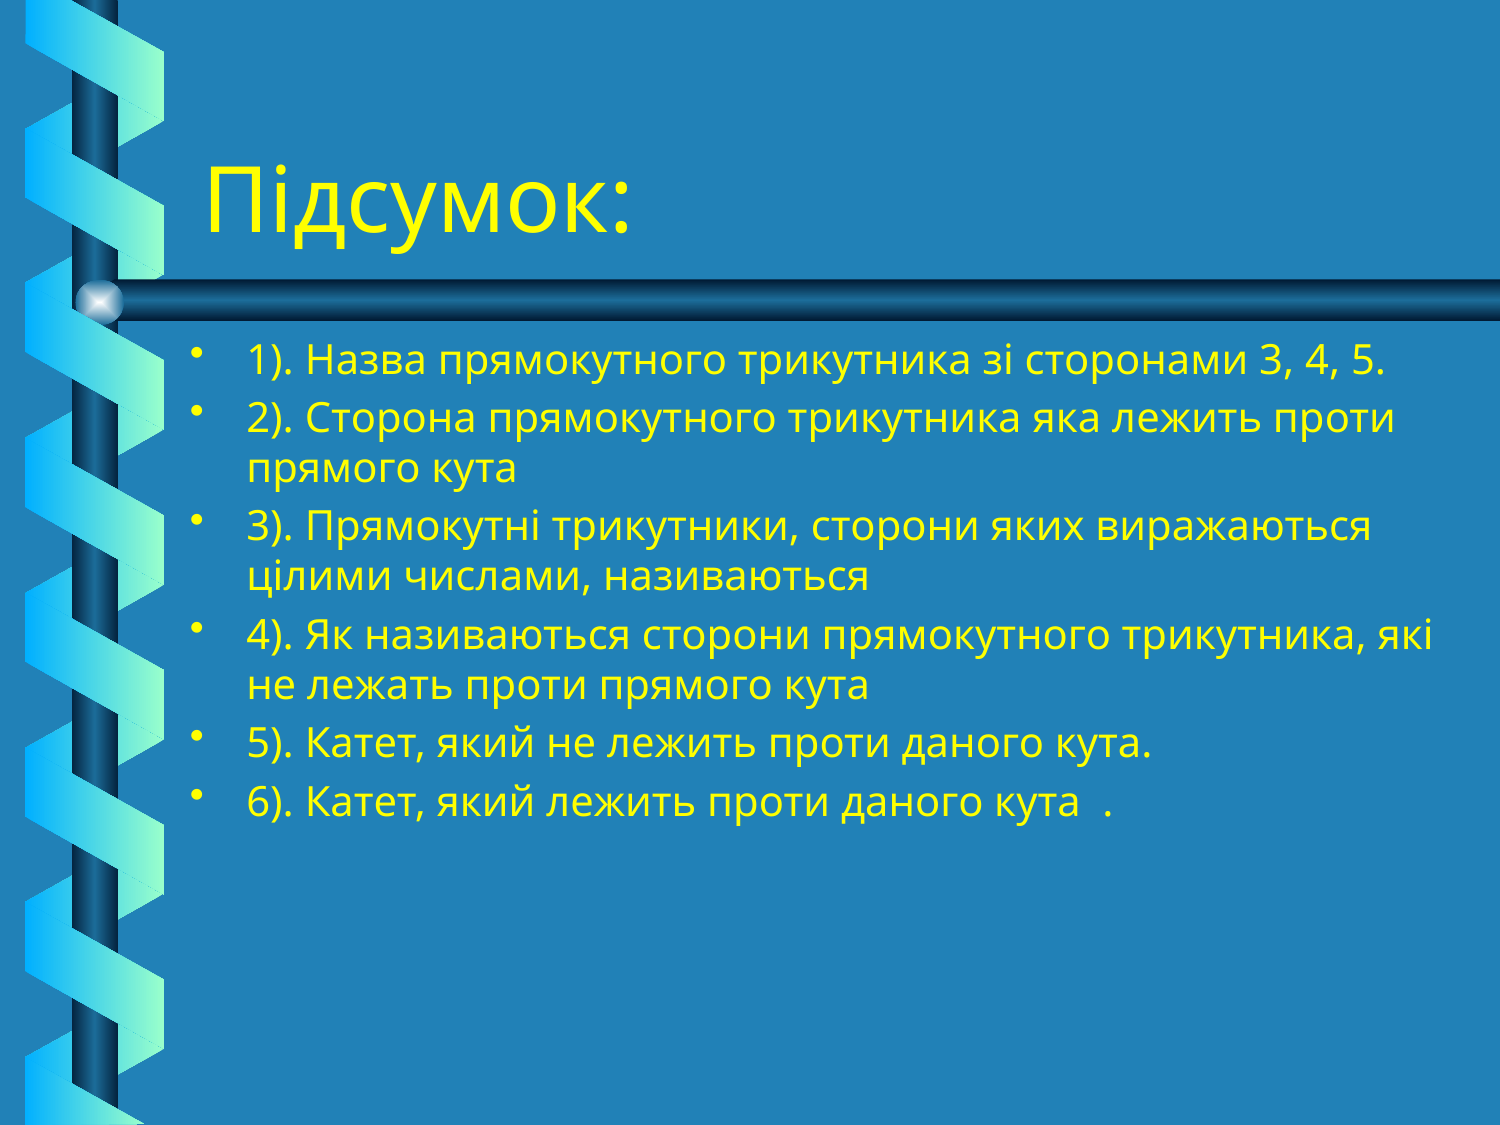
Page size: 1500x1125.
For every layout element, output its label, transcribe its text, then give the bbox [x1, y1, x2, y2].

title Підсумок: [187, 133, 1463, 259]
list 1). Назва прямокутного трикутника зі сторонами 3, 4, 5. 2). Сторона прямокутного трикутника яка лежить проти прямого кута 3). Прямокутні трикутники, сторони яких виражаються цілими числами, називаються 4). Як називаються сторони прямокутного трикутника, які не лежать проти прямого кута 5). Катет, який не лежить проти даного кута. 6). Катет, який лежить проти даного кута . [174, 324, 1463, 1001]
